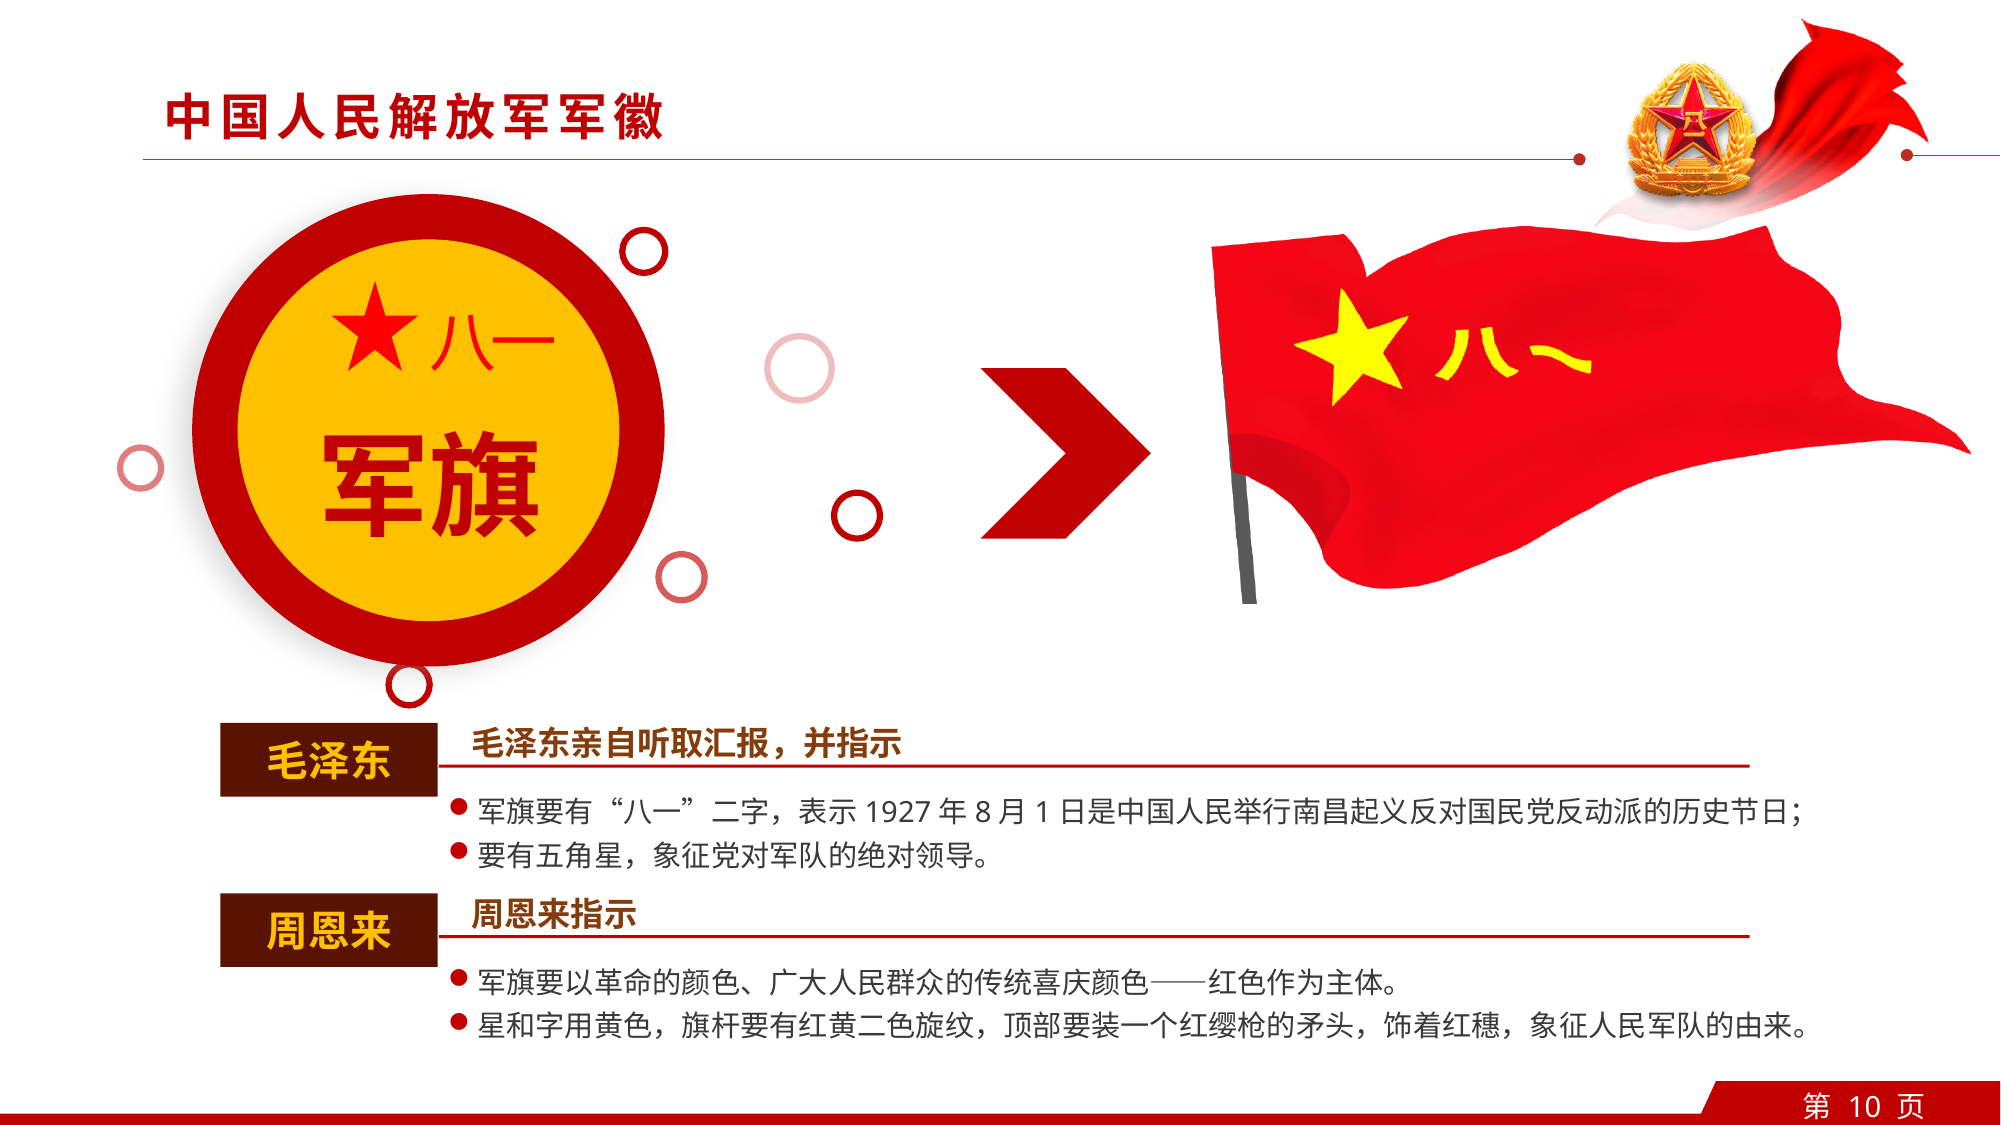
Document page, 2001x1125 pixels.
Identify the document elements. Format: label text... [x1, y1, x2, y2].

text_box [766, 335, 833, 402]
text_box 毛泽东亲自听取汇报，并指示 [451, 767, 1725, 773]
text_box 军旗要有“八一”二字，表示1927年8月1日是中国人民举行南昌起义反对国民党反动派的历史节日； 要有五角星，象征党对军队的绝对领导。 [430, 775, 1905, 881]
text_box 周恩来 [219, 892, 439, 968]
text_box 周恩来指示 [451, 937, 1725, 943]
text_box [978, 367, 1153, 540]
picture [1176, 0, 2000, 604]
text_box [665, 553, 706, 602]
text_box [833, 491, 881, 540]
text_box 军旗要以革命的颜色、广大人民群众的传统喜庆颜色——红色作为主体。 星和字用黄色，旗杆要有红黄二色旋纹，顶部要装一个红缨枪的矛头，饰着红穗，象征人民军队的由来。 [430, 946, 1905, 1052]
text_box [192, 194, 665, 667]
text_box [387, 684, 431, 707]
text_box 毛泽东亲自听取汇报，并指示 [451, 712, 1725, 766]
text_box 中国人民解放军军徽 [149, 47, 679, 153]
text_box 毛泽东 [219, 722, 439, 798]
text_box [118, 446, 163, 490]
text_box 周恩来指示 [451, 883, 1725, 936]
